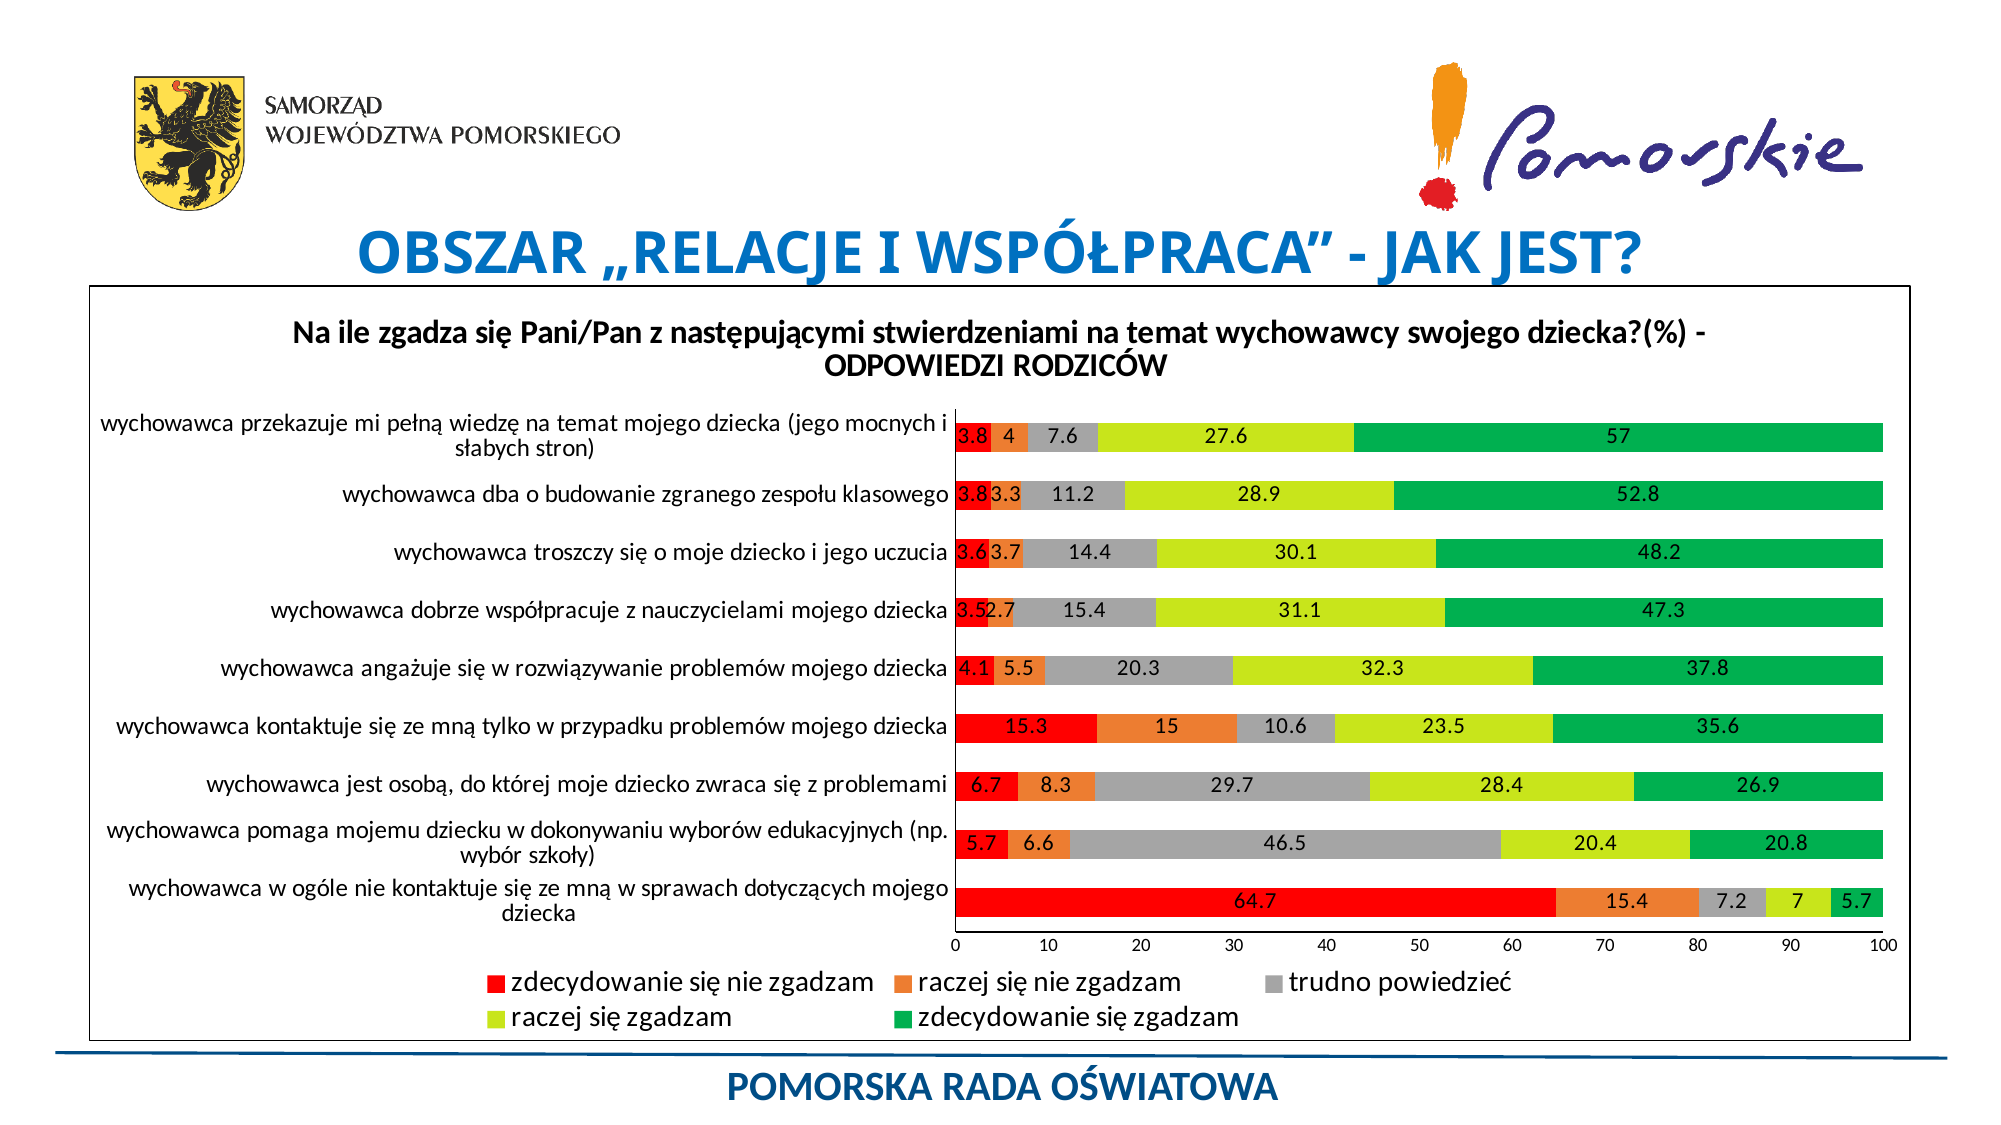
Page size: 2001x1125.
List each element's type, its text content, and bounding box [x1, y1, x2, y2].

chart [88, 285, 1912, 1042]
title OBSZAR „RELACJE I WSPÓŁPRACA” - JAK JEST? [137, 206, 1863, 285]
picture [1419, 62, 1863, 206]
picture [134, 76, 620, 211]
